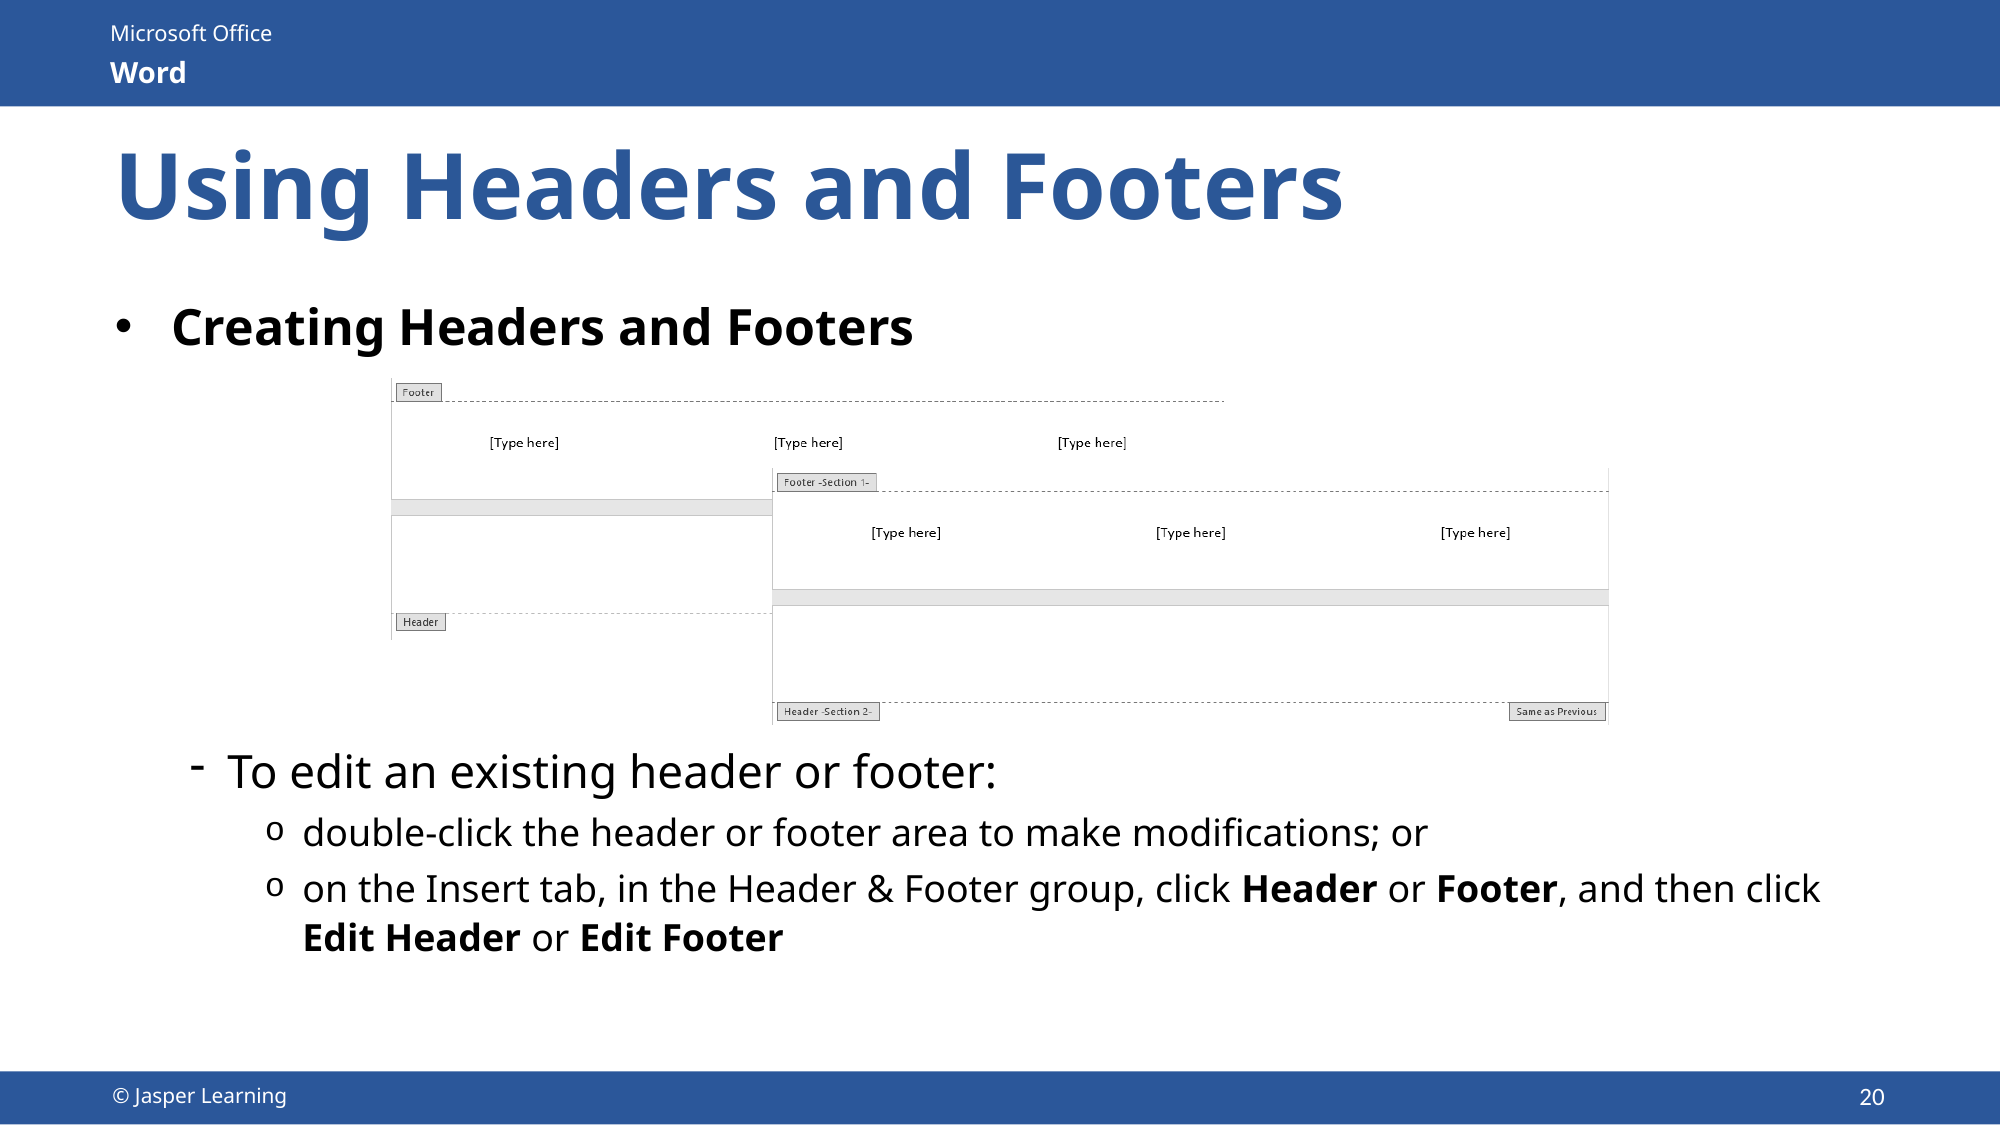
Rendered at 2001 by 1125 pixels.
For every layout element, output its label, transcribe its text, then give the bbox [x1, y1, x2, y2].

title Using Headers and Footers [99, 118, 1866, 248]
slide_number 20 [1433, 1065, 1900, 1125]
picture [391, 378, 1609, 725]
list Creating Headers and Footers To edit an existing header or footer: double-click the header or footer area to make modifications; or on the Insert tab, in the Header & Footer group, click Header or Footer, and then click Edit Header or Edit Footer [99, 283, 1900, 1026]
footer © Jasper Learning [97, 1076, 773, 1118]
